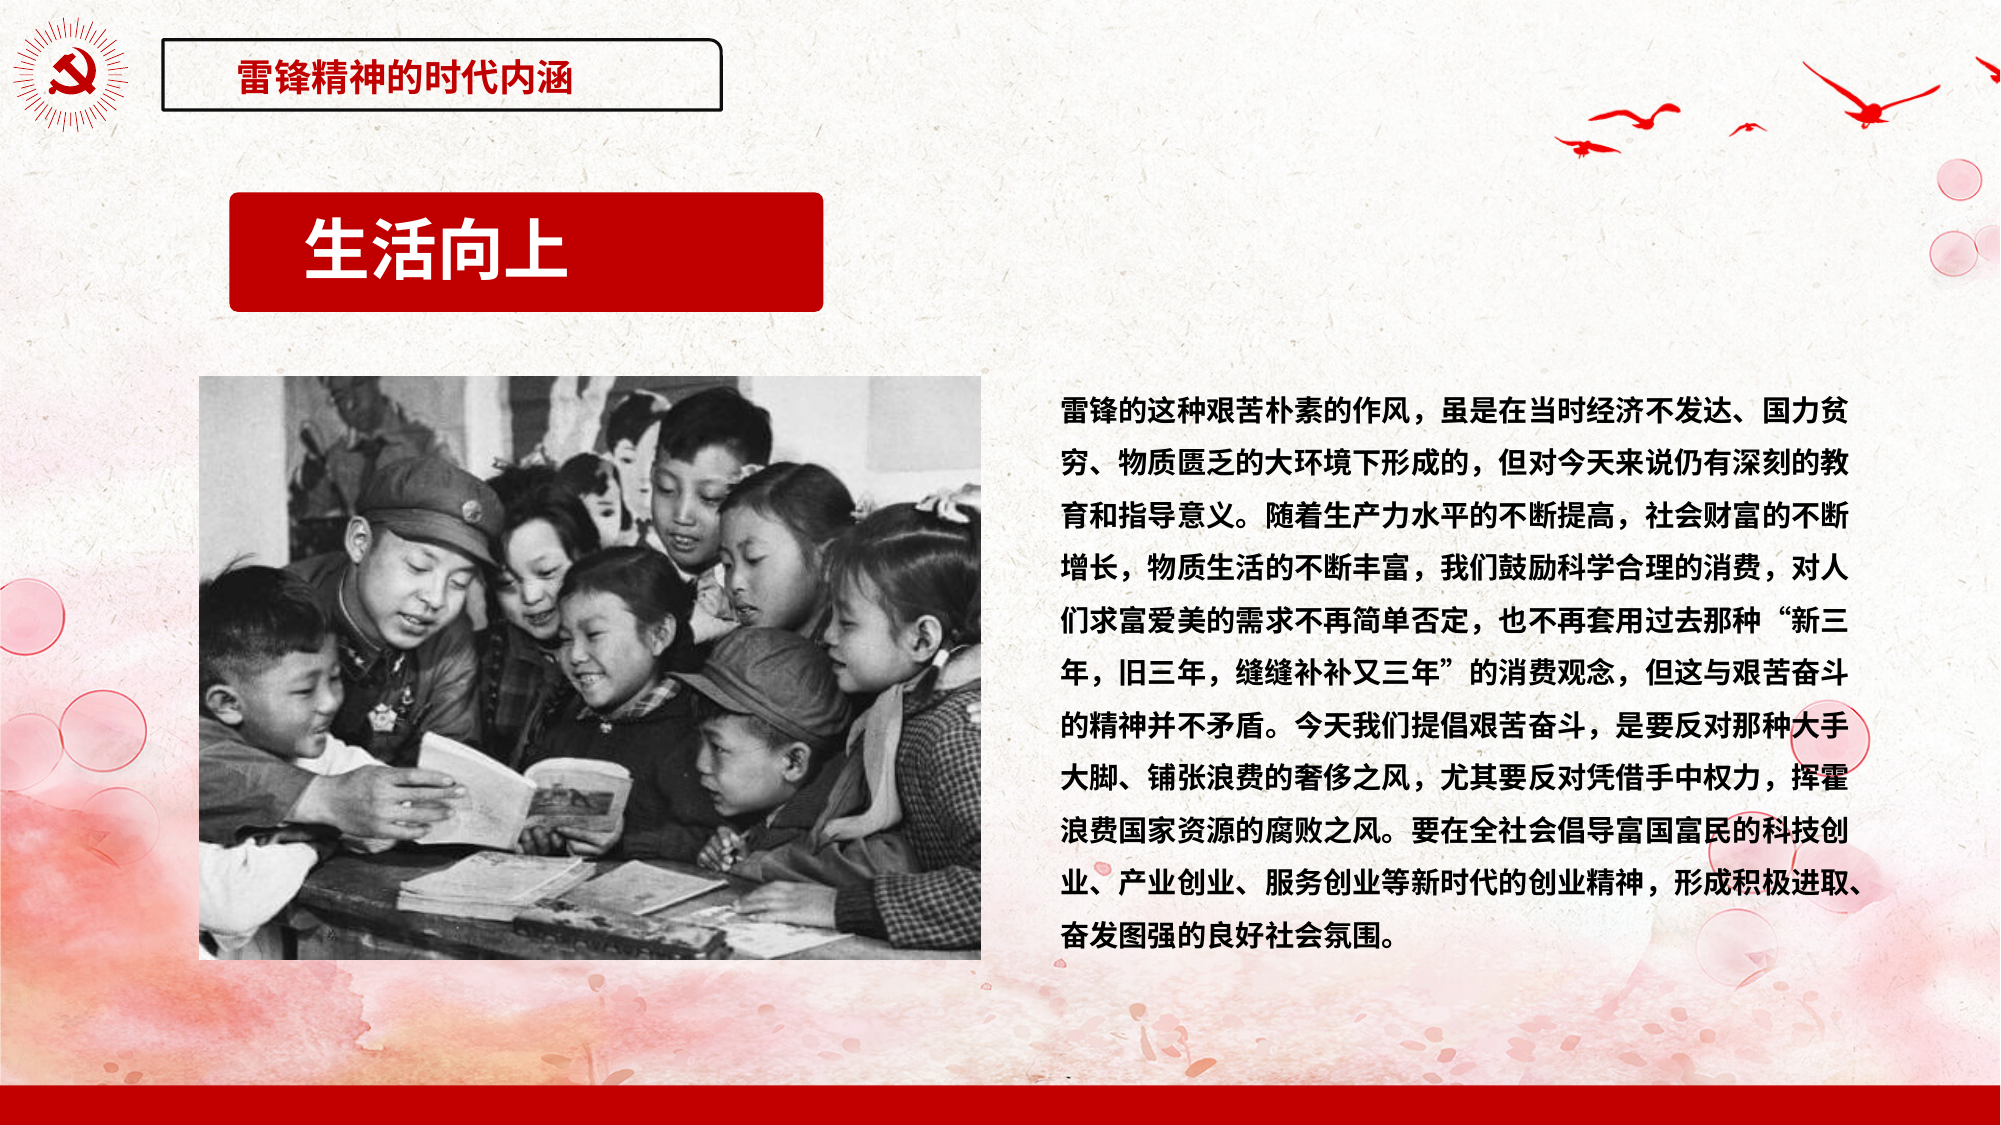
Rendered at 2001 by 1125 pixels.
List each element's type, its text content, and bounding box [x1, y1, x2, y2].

text_box 雷锋的这种艰苦朴素的作风，虽是在当时经济不发达、国力贫穷、物质匮乏的大环境下形成的，但对今天来说仍有深刻的教育和指导意义。随着生产力水平的不断提高，社会财富的不断增长，物质生活的不断丰富，我们鼓励科学合理的消费，对人们求富爱美的需求不再简单否定，也不再套用过去那种“新三年，旧三年，缝缝补补又三年”的消费观念，但这与艰苦奋斗的精神并不矛盾。今天我们提倡艰苦奋斗，是要反对那种大手大脚、铺张浪费的奢侈之风，尤其要反对凭借手中权力，挥霍浪费国家资源的腐败之风。要在全社会倡导富国富民的科技创业、产业创业、服务创业等新时代的创业精神，形成积极进取、奋发图强的良好社会氛围。 [1045, 367, 1883, 960]
picture [0, 0, 2001, 1125]
text_box [228, 191, 825, 313]
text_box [13, 17, 722, 133]
text_box 生活向上 [288, 200, 780, 296]
